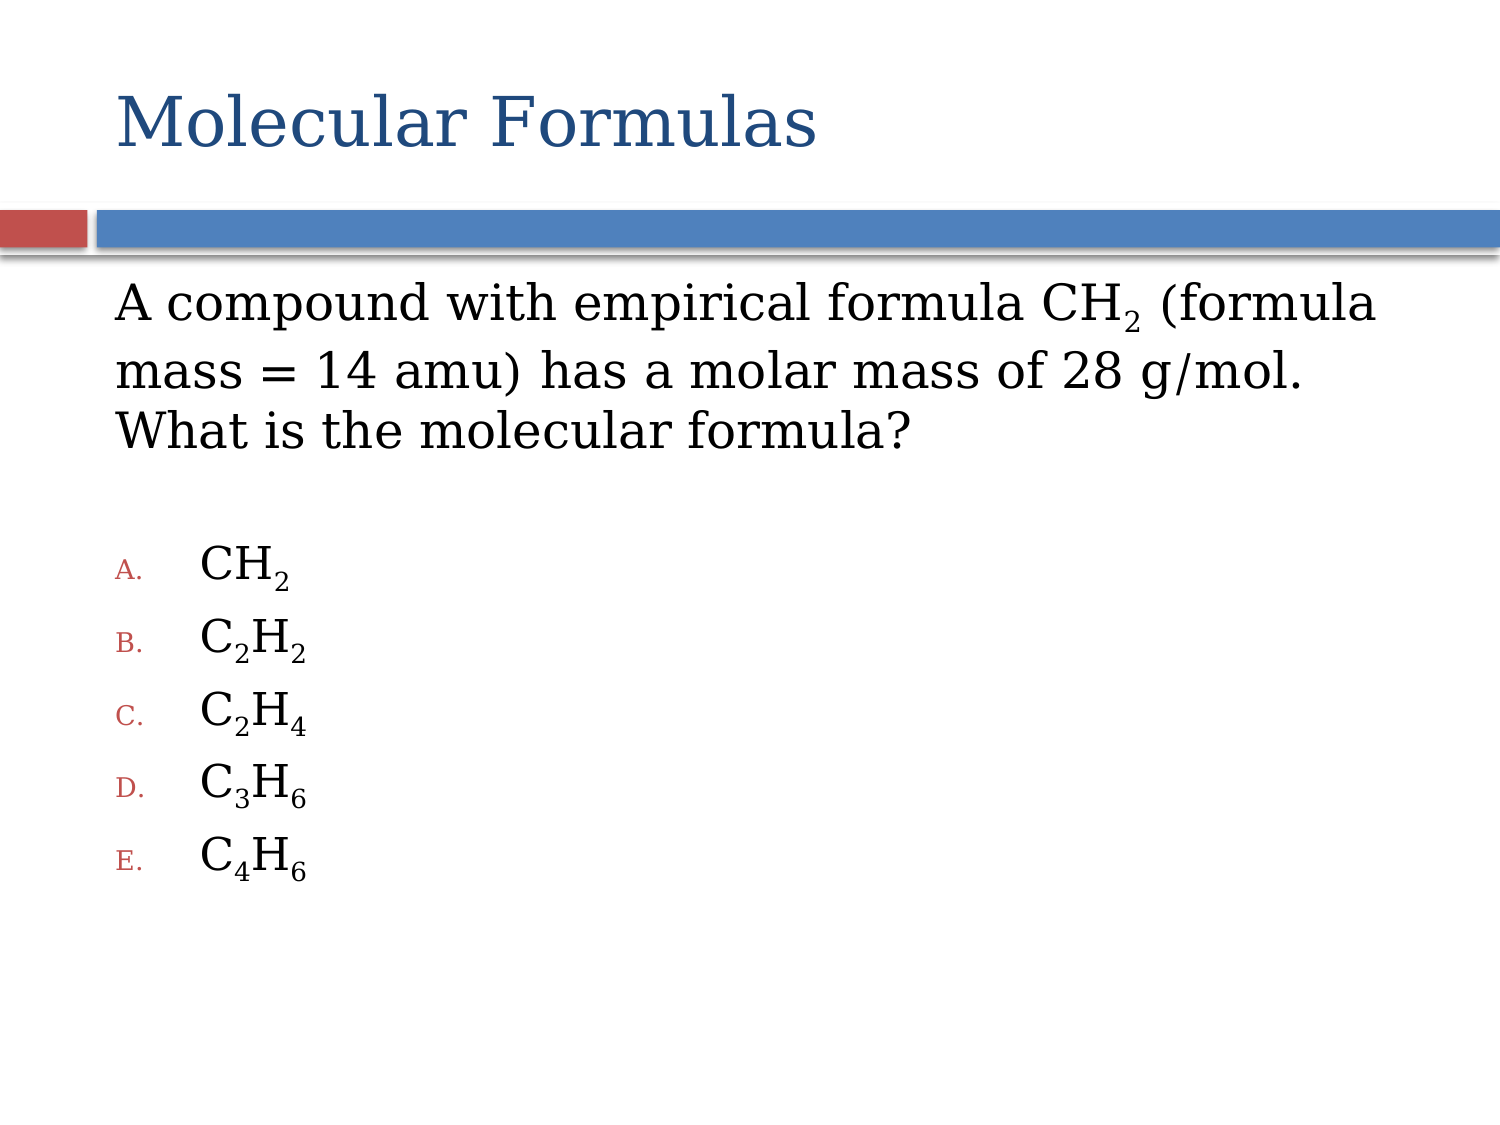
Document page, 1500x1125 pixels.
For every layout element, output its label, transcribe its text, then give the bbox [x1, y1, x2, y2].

list A compound with empirical formula CH2 (formula mass = 14 amu) has a molar mass of 28 g/mol. What is the molecular formula? CH2 C2H2 C2H4 C3H6 C4H6 [100, 262, 1438, 1000]
title Molecular Formulas [100, 37, 1438, 200]
